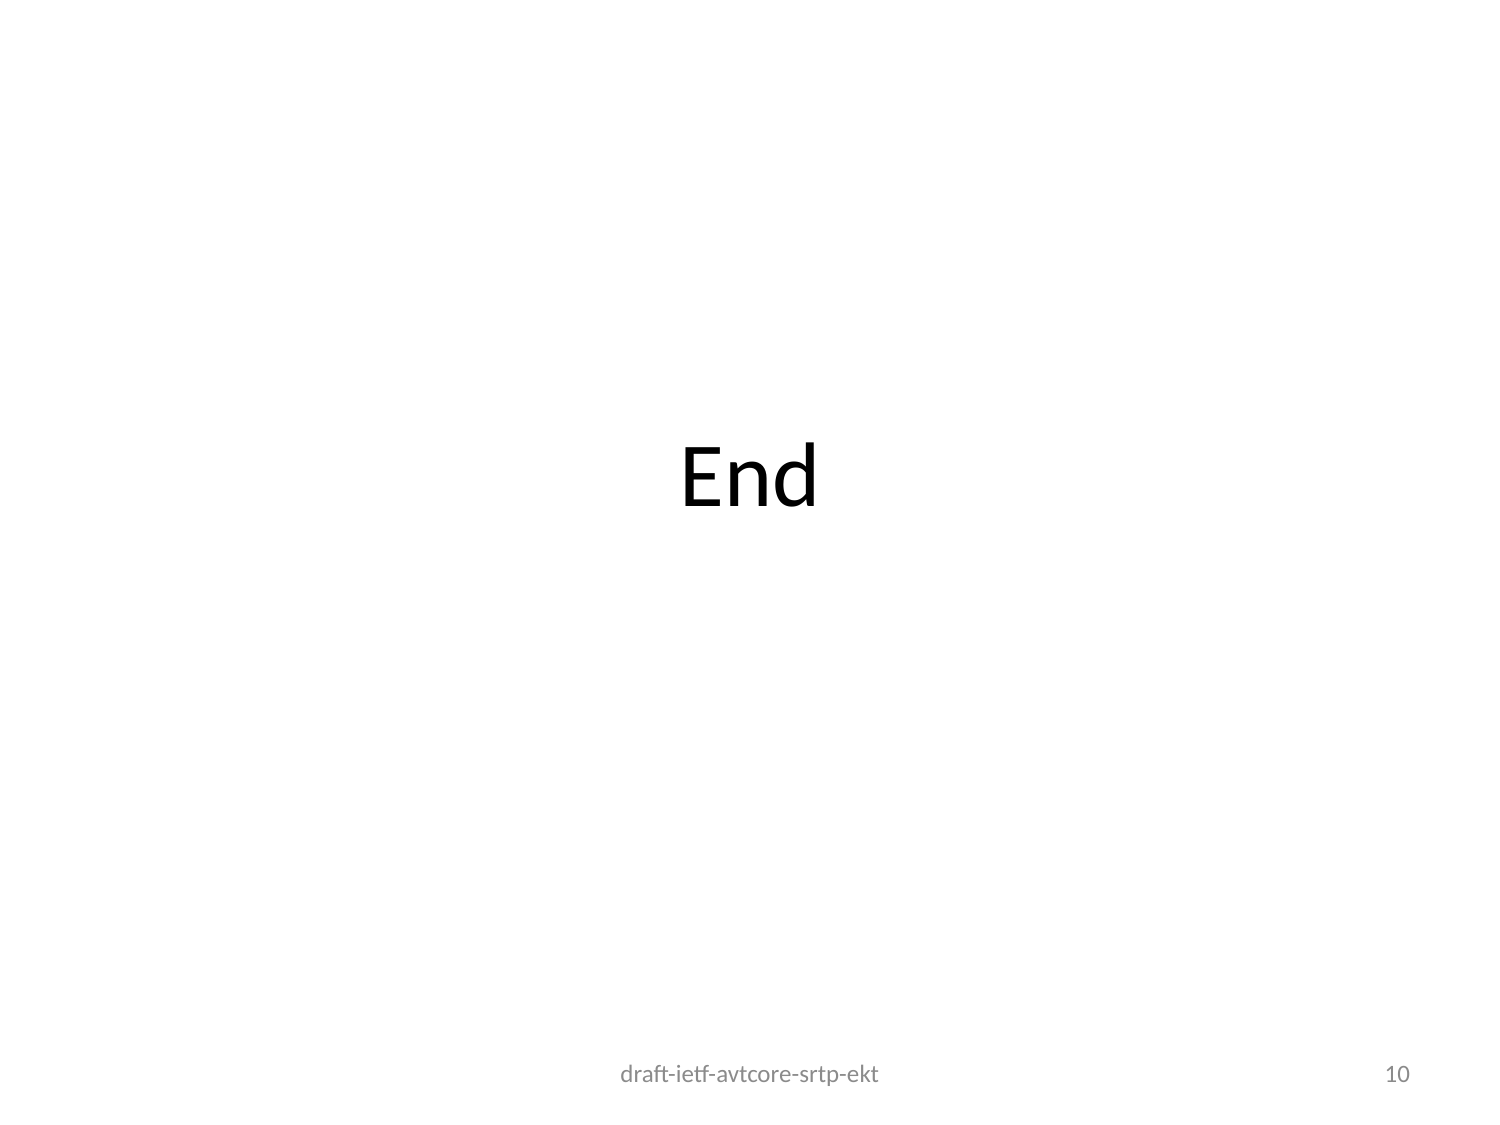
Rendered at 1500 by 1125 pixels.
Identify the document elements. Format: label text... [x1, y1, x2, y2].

title End [112, 349, 1388, 591]
footer draft-ietf-avtcore-srtp-ekt [512, 1042, 988, 1103]
slide_number 10 [1074, 1042, 1425, 1103]
